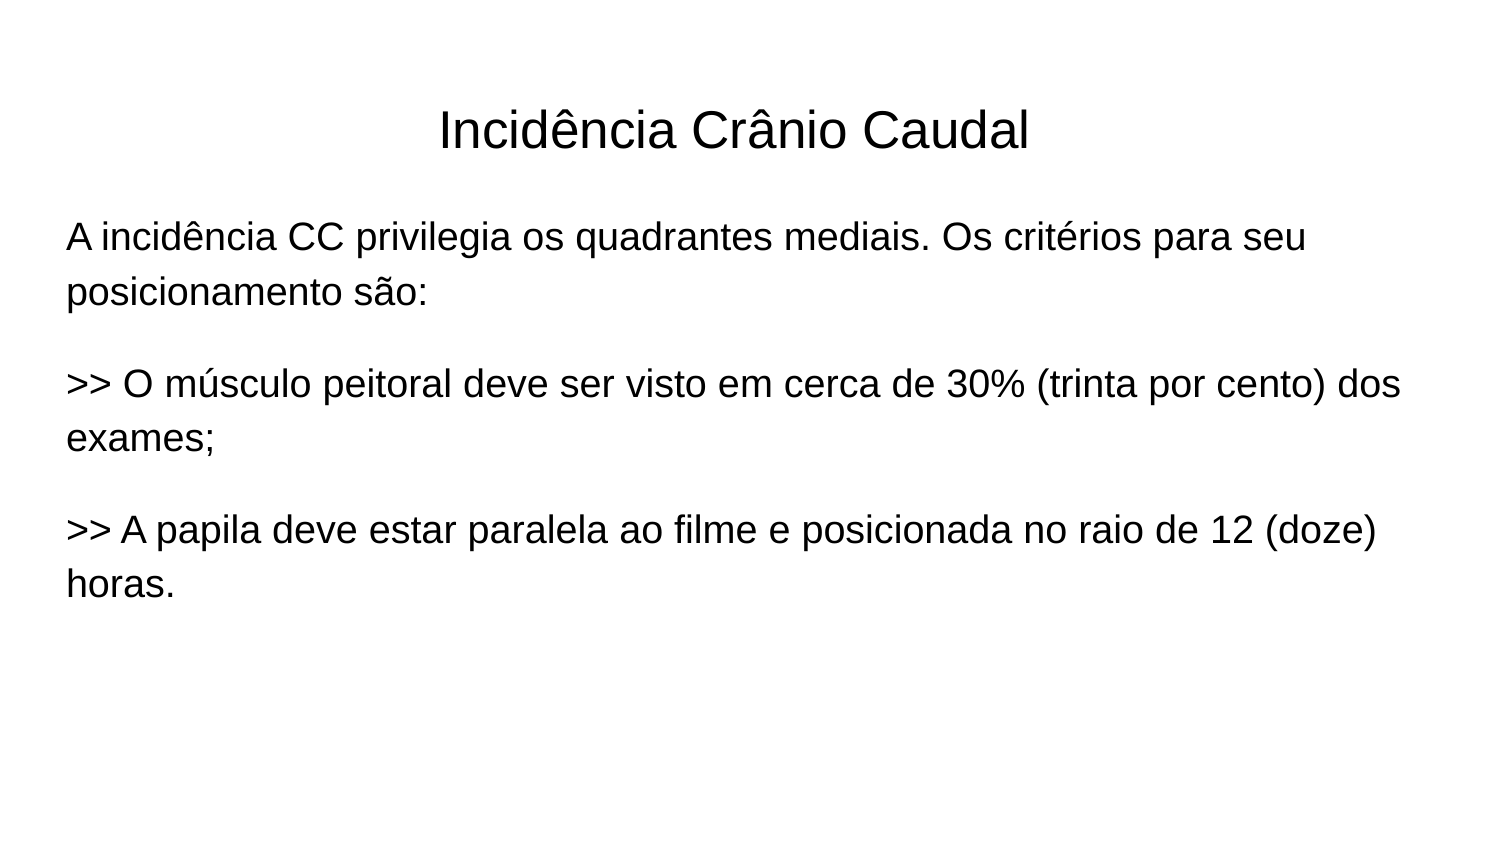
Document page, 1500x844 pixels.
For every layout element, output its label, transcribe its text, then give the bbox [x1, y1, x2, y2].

title Incidência Crânio Caudal [35, 80, 1434, 175]
list A incidência CC privilegia os quadrantes mediais. Os critérios para seu posicionamento são: >> O músculo peitoral deve ser visto em cerca de 30% (trinta por cento) dos exames; >> A papila deve estar paralela ao filme e posicionada no raio de 12 (doze) horas. [51, 189, 1449, 750]
